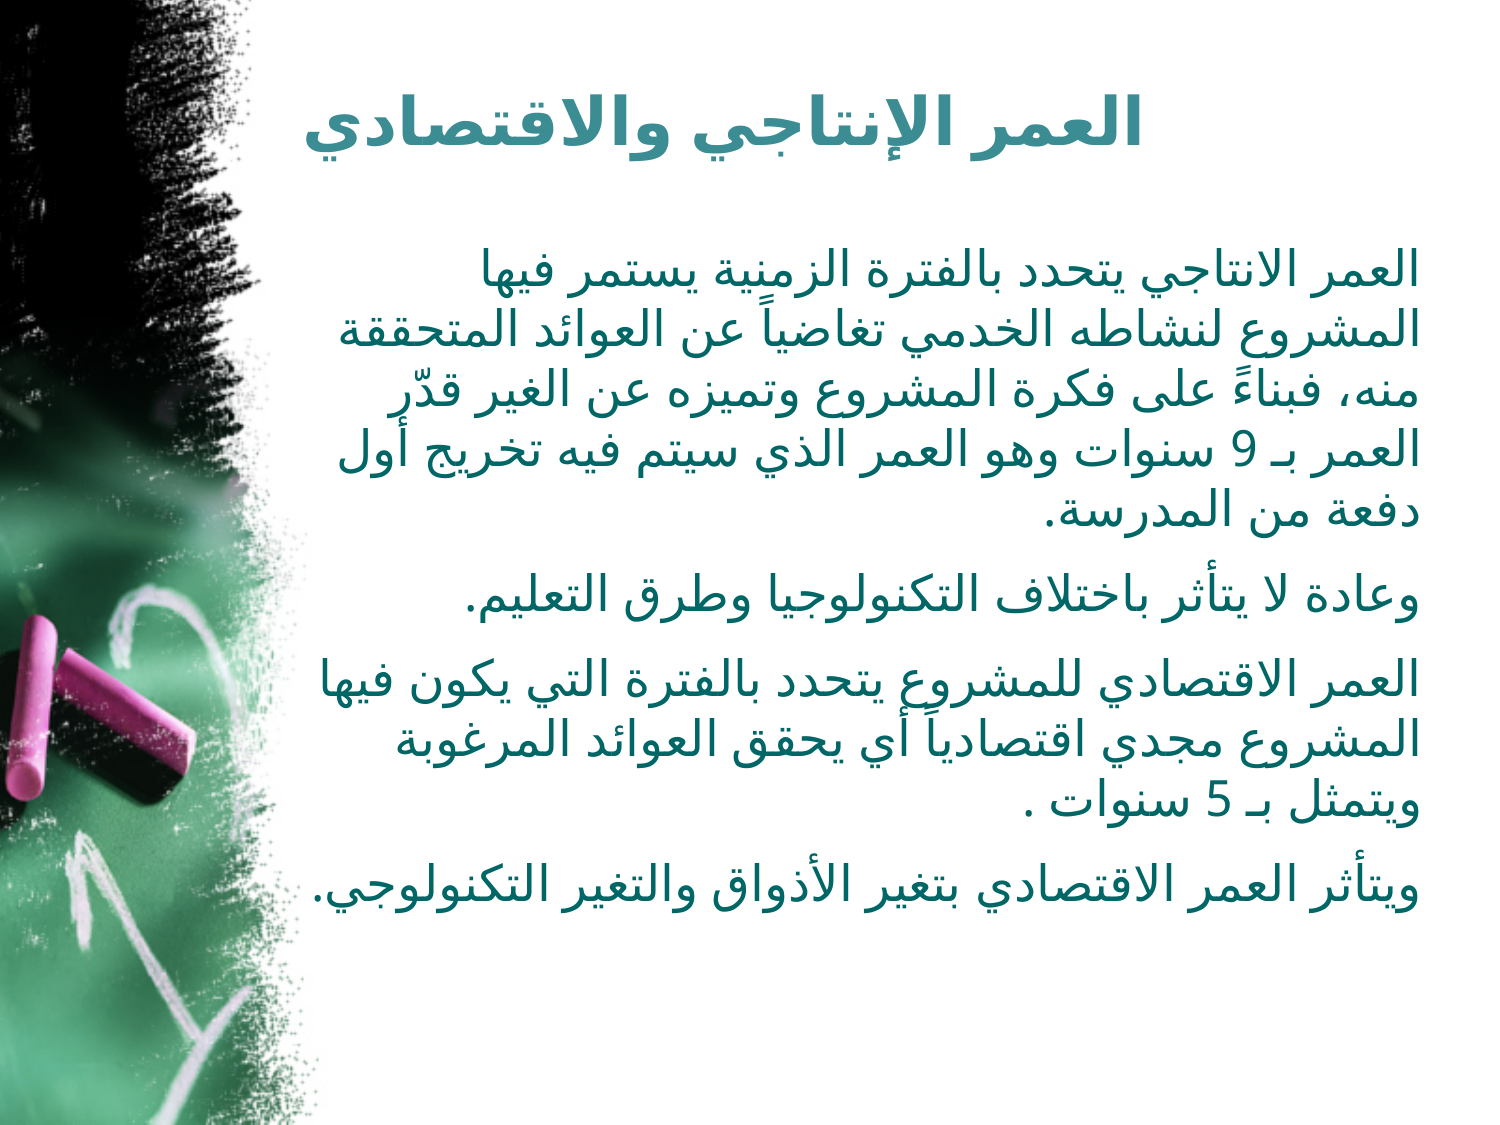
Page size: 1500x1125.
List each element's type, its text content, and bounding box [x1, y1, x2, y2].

list العمر الانتاجي يتحدد بالفترة الزمنية يستمر فيها المشروع لنشاطه الخدمي تغاضياً عن العوائد المتحققة منه، فبناءً على فكرة المشروع وتميزه عن الغير قدّر العمر بـ 9 سنوات وهو العمر الذي سيتم فيه تخريج أول دفعة من المدرسة. وعادة لا يتأثر باختلاف التكنولوجيا وطرق التعليم. العمر الاقتصادي للمشروع يتحدد بالفترة التي يكون فيها المشروع مجدي اقتصادياً أي يحقق العوائد المرغوبة ويتمثل بـ 5 سنوات . ويتأثر العمر الاقتصادي بتغير الأذواق والتغير التكنولوجي. [287, 228, 1438, 979]
title العمر الإنتاجي والاقتصادي [287, 50, 1438, 188]
picture [0, 0, 1500, 1125]
